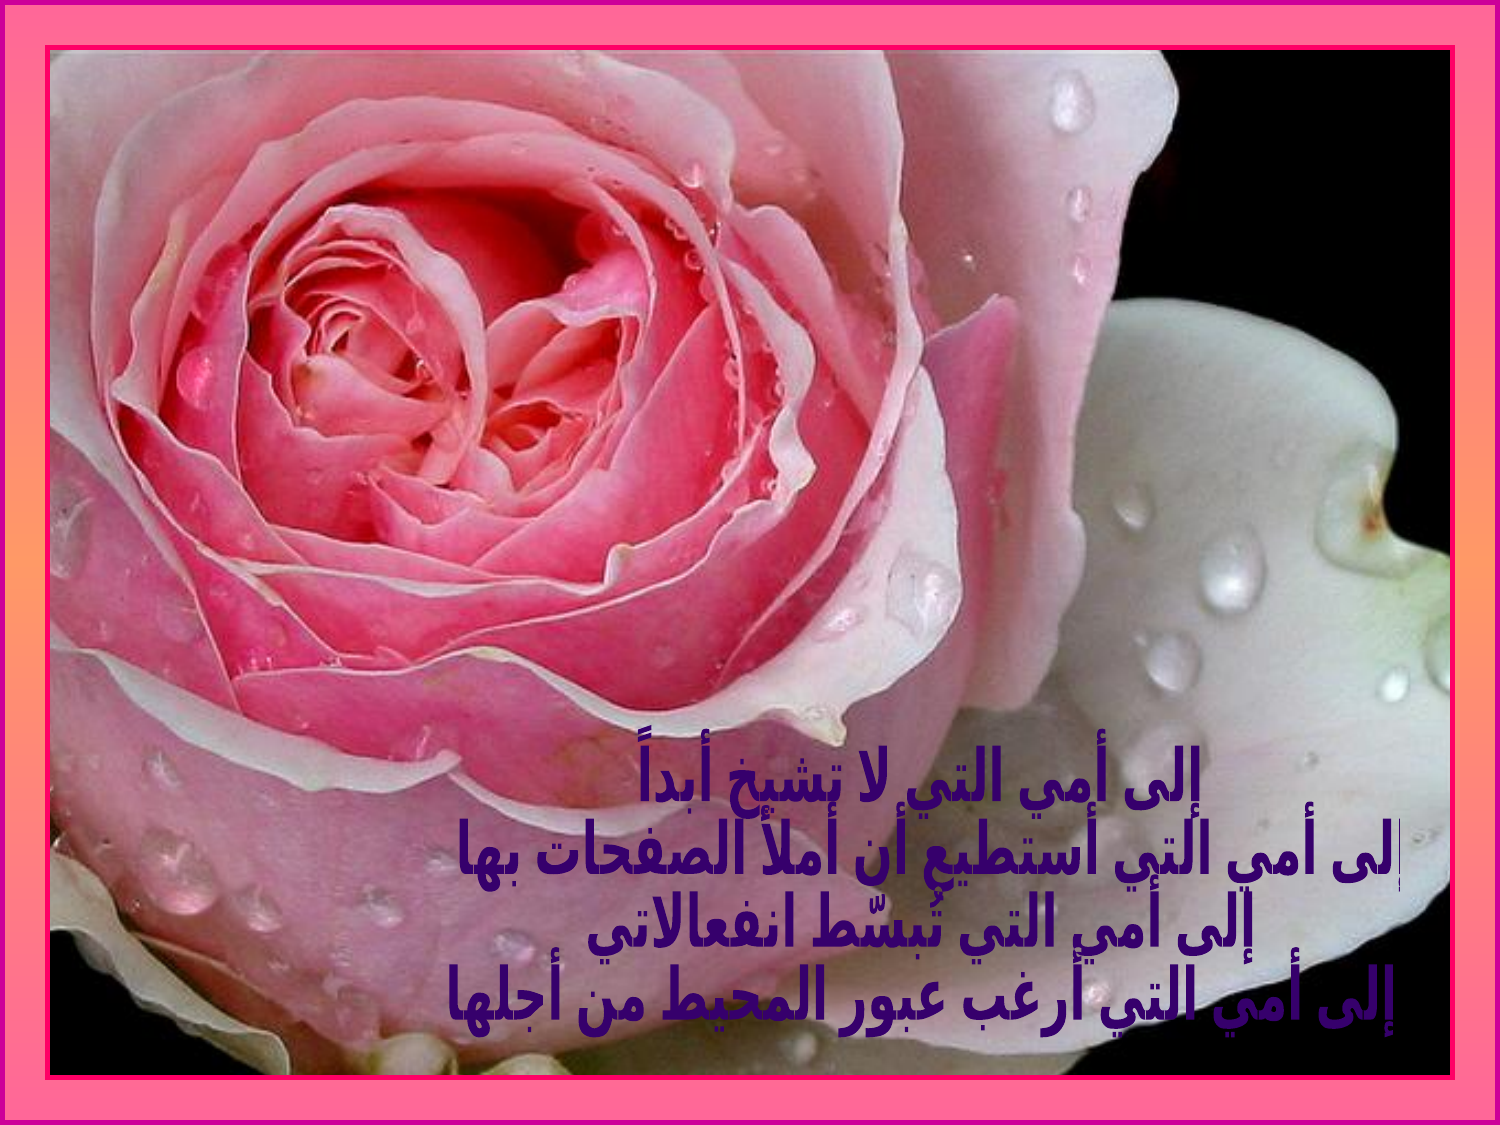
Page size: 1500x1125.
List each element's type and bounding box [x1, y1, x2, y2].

picture [49, 49, 1451, 1076]
text_box [0, 0, 1500, 1125]
